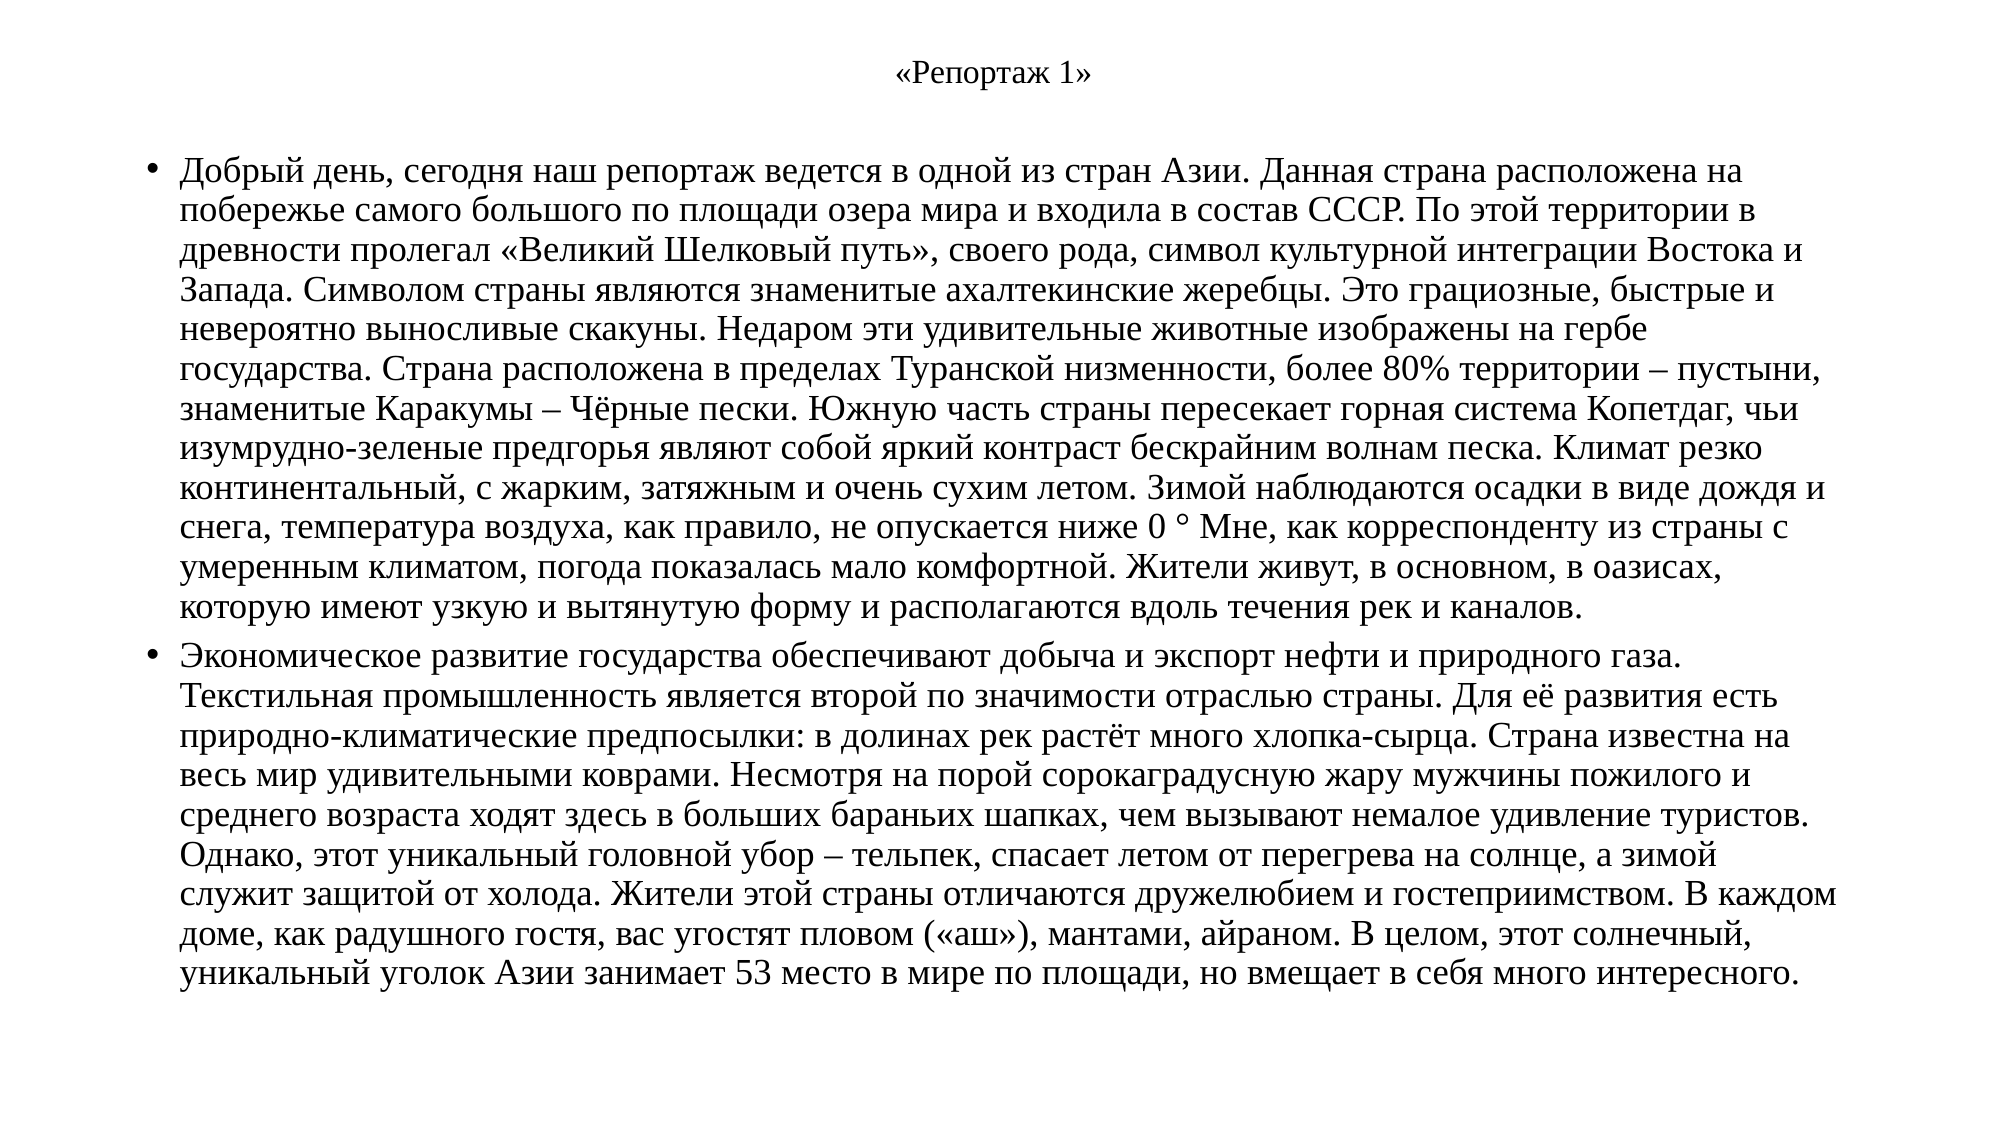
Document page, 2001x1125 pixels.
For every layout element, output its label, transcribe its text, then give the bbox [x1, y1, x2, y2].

list «Репортаж 1» Добрый день, сегодня наш репортаж ведется в одной из стран Азии. Данная страна расположена на побережье самого большого по площади озера мира и входила в состав СССР. По этой территории в древности пролегал «Великий Шелковый путь», своего рода, символ культурной интеграции Востока и Запада. Символом страны являются знаменитые ахалтекинские жеребцы. Это грациозные, быстрые и невероятно выносливые скакуны. Недаром эти удивительные животные изображены на гербе государства. Страна расположена в пределах Туранской низменности, более 80% территории – пустыни, знаменитые Каракумы – Чёрные пески. Южную часть страны пересекает горная система Копетдаг, чьи изумрудно-зеленые предгорья являют собой яркий контраст бескрайним волнам песка. Климат резко континентальный, с жарким, затяжным и очень сухим летом. Зимой наблюдаются осадки в виде дождя и снега, температура воздуха, как правило, не опускается ниже 0 ° Мне, как корреспонденту из страны с умеренным климатом, погода показалась мало комфортной. Жители живут, в основном, в оазисах, которую имеют узкую и вытянутую форму и располагаются вдоль течения рек и каналов. Экономическое развитие государства обеспечивают добыча и экспорт нефти и природного газа. Текстильная промышленность является второй по значимости отраслью страны. Для её развития есть природно-климатические предпосылки: в долинах рек растёт много хлопка-сырца. Страна известна на весь мир удивительными коврами. Несмотря на порой сорокаградусную жару мужчины пожилого и среднего возраста ходят здесь в больших бараньих шапках, чем вызывают немалое удивление туристов. Однако, этот уникальный головной убор – тельпек, спасает летом от перегрева на солнце, а зимой служит защитой от холода. Жители этой страны отличаются дружелюбием и гостеприимством. В каждом доме, как радушного гостя, вас угостят пловом («аш»), мантами, айраном. В целом, этот солнечный, уникальный уголок Азии занимает 53 место в мире по площади, но вмещает в себя много интересного. [131, 46, 1857, 1090]
